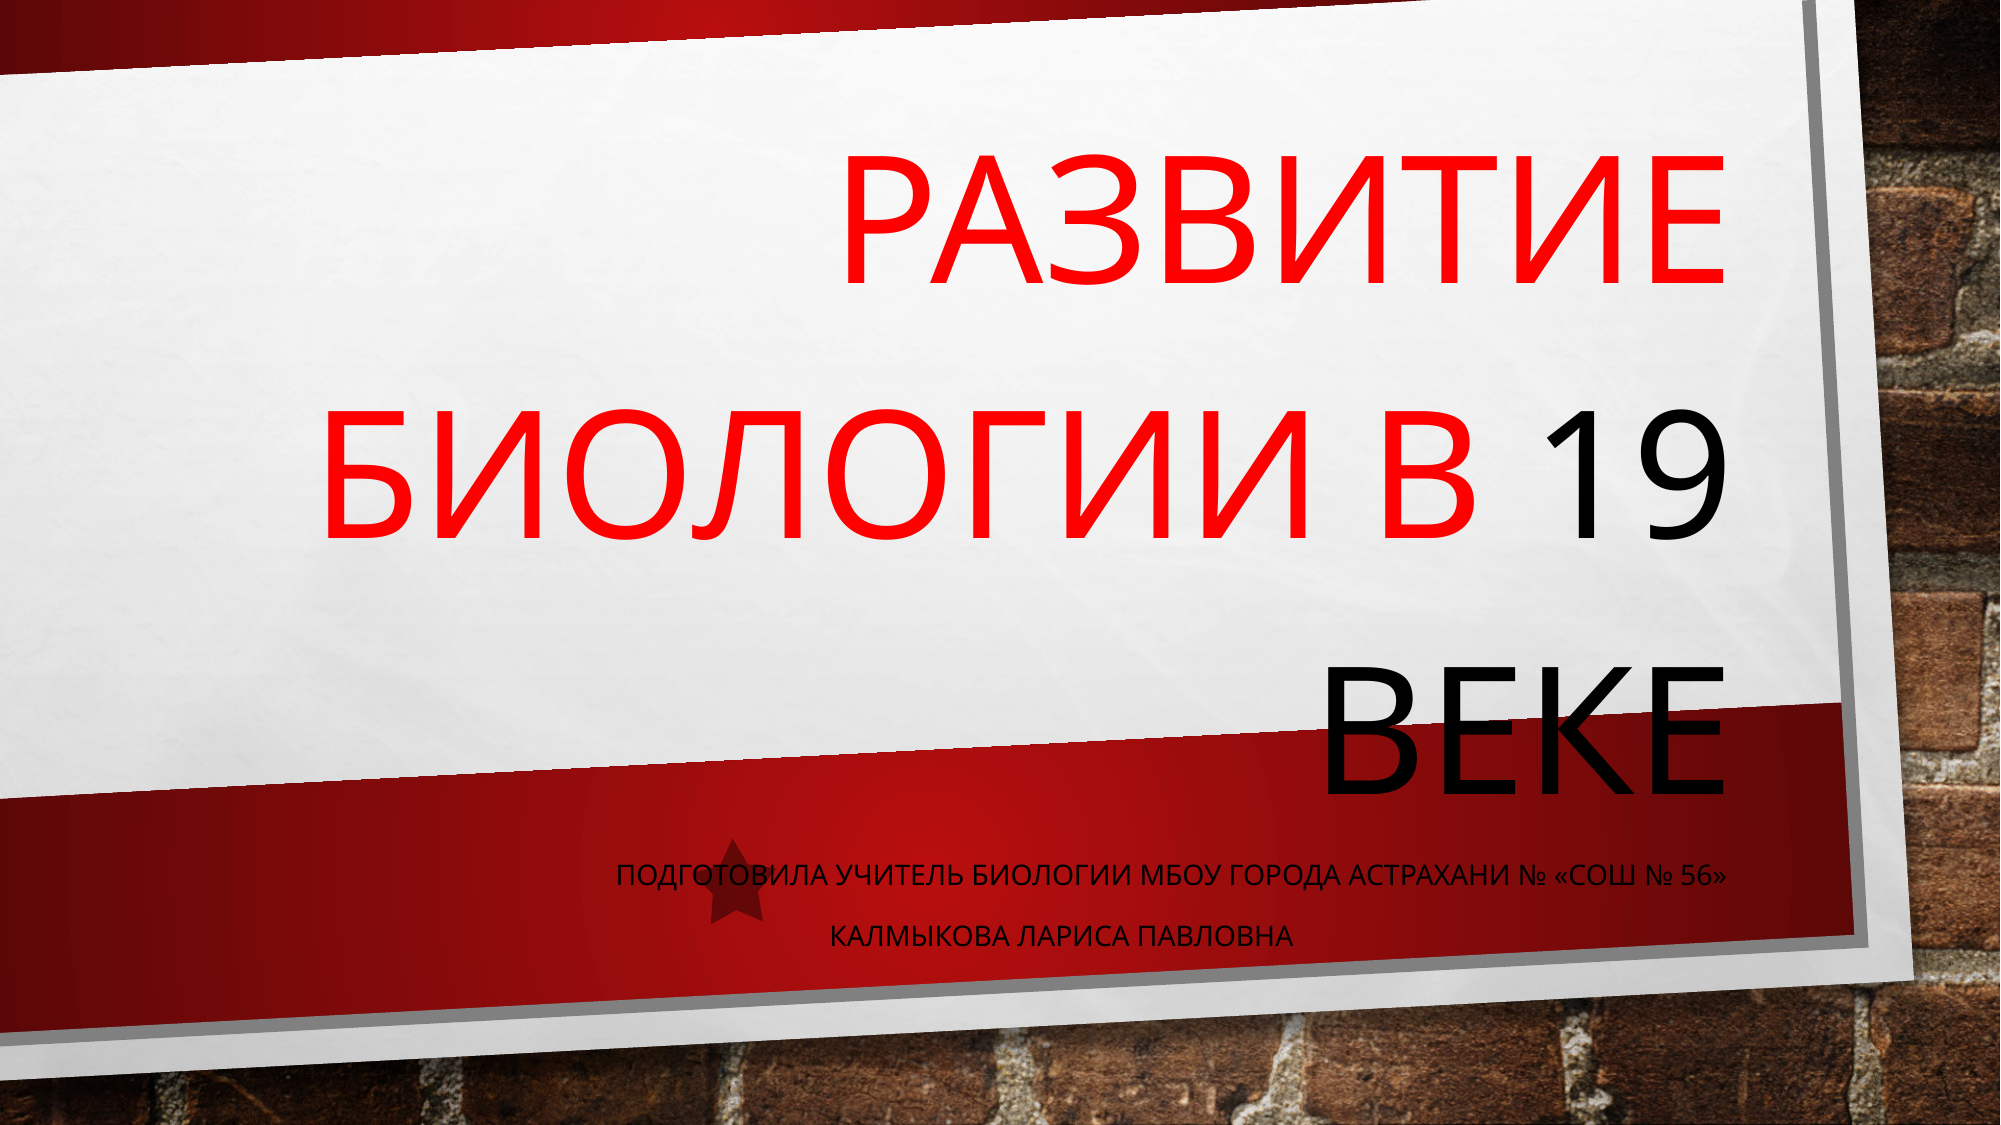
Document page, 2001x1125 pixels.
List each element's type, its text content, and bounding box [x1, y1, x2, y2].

subtitle Развитие биологии в 19 веке Подготовила учитель биологии мбоу города Астрахани № «сош № 56» Калмыкова лариса павловна [249, 55, 1750, 967]
picture [0, 0, 2000, 1125]
